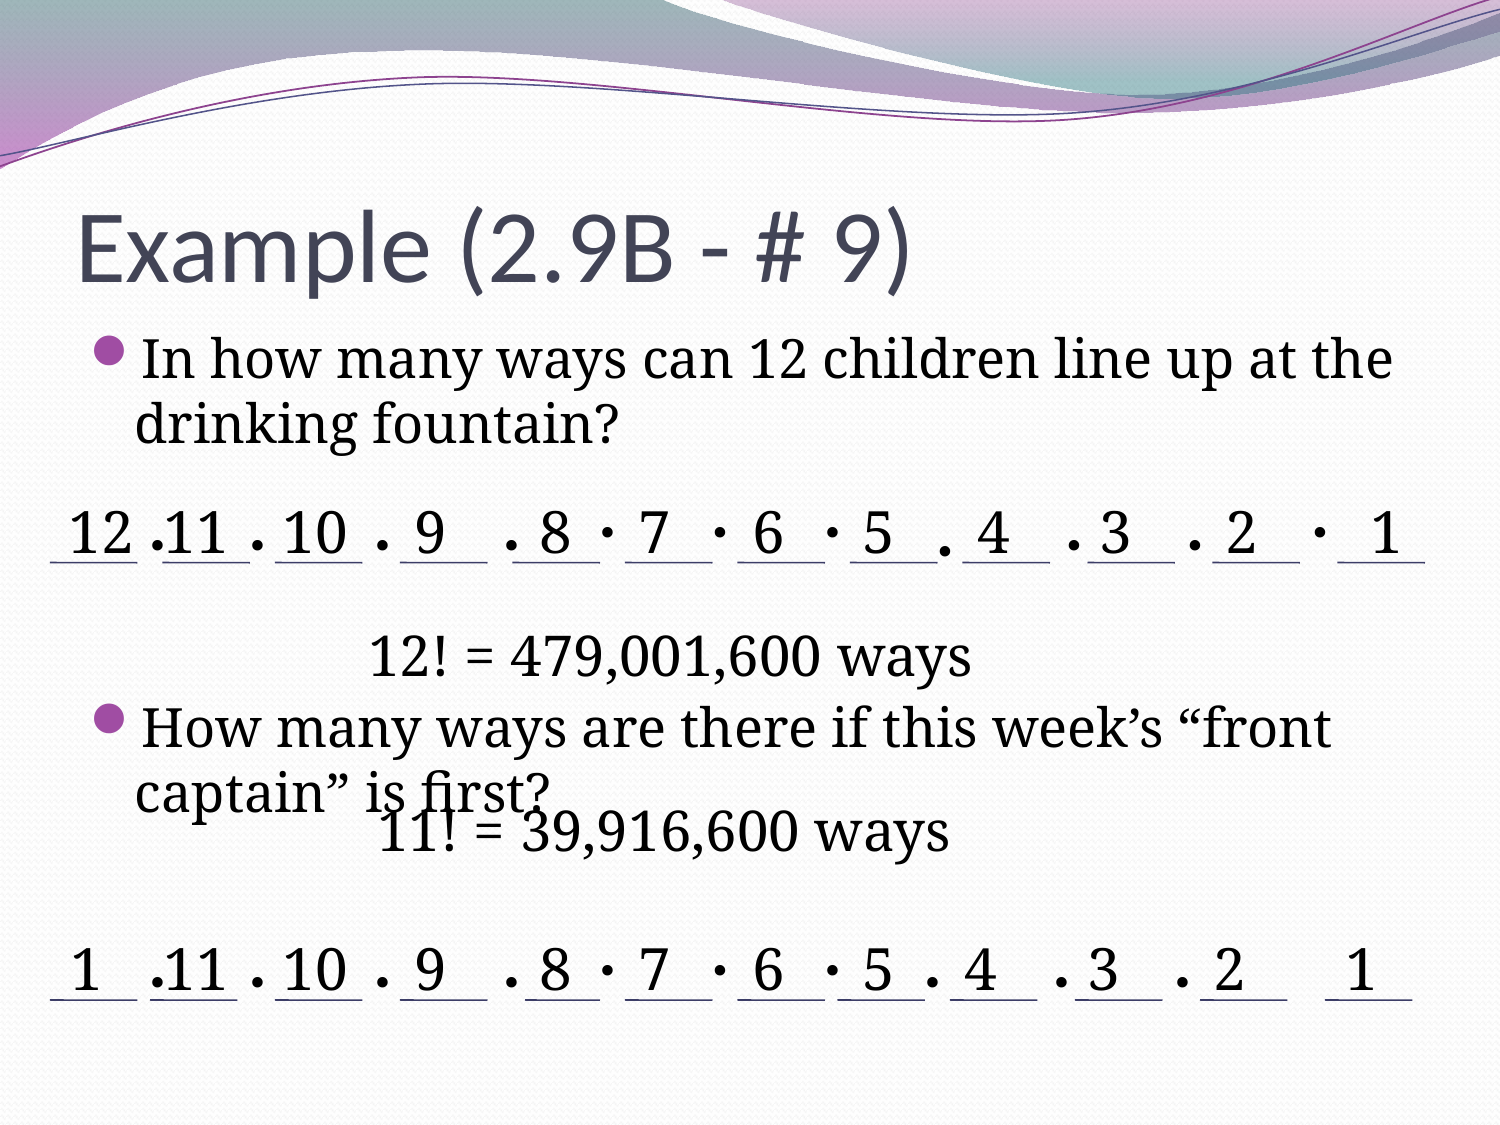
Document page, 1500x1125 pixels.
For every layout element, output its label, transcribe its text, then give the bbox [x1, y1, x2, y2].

text_box ∙ [583, 499, 632, 560]
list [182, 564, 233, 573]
text_box ∙ [1012, 1001, 1036, 1010]
text_box ∙ [587, 564, 599, 573]
text_box ∙ [1037, 949, 1088, 1010]
text_box ∙ [911, 949, 957, 1010]
text_box 2 [1198, 924, 1261, 999]
text_box ∙ [1339, 564, 1355, 573]
text_box [851, 564, 911, 573]
text_box ∙ [118, 1001, 133, 1010]
text_box 11 [276, 564, 282, 572]
text_box ∙ [696, 499, 744, 560]
text_box ∙ [1418, 564, 1424, 572]
text_box ∙ [233, 949, 282, 1010]
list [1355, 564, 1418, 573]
text_box 10 [267, 924, 363, 999]
text_box [626, 564, 686, 573]
text_box ∙ [1147, 564, 1171, 573]
text_box ∙ [800, 564, 824, 573]
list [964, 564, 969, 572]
text_box 11 [233, 564, 249, 573]
text_box 12 [53, 487, 148, 562]
text_box 9 [399, 487, 463, 562]
text_box ∙ [808, 499, 857, 560]
text_box 9 [399, 924, 463, 999]
text_box 5 [848, 924, 911, 999]
text_box 2 [1210, 487, 1273, 562]
text_box ∙ [1261, 1001, 1286, 1010]
title Evaluate without a calculator [53, 564, 133, 573]
text_box 3 [1085, 487, 1147, 562]
text_box [282, 564, 358, 573]
text_box ∙ [358, 512, 407, 573]
text_box 12 ∙ 11 = 132 [739, 564, 800, 573]
text_box ∙ [463, 1001, 486, 1010]
text_box 11 ways [164, 564, 182, 573]
text_box ∙ [911, 564, 921, 573]
text_box ∙ [686, 564, 711, 573]
text_box ∙ [463, 564, 486, 573]
text_box ∙ [133, 512, 182, 573]
text_box ∙ [1050, 512, 1100, 573]
text_box ∙ [133, 949, 182, 1010]
text_box ∙ [514, 564, 525, 573]
text_box 10 [401, 564, 407, 572]
text_box 8 [524, 487, 587, 562]
text_box 11! = 39,916,600 ways [362, 787, 966, 870]
text_box 6 [737, 924, 800, 999]
text_box ∙ [1393, 1001, 1411, 1010]
list In how many ways can 12 children line up at the drinking fountain? How many ways are there if this week’s “front captain” is first? [75, 317, 1425, 1038]
text_box = [969, 564, 1025, 573]
text_box ∙ [587, 1001, 598, 1010]
text_box 11 [148, 924, 244, 999]
text_box 7 [623, 487, 686, 573]
text_box ∙ [1171, 512, 1220, 573]
text_box 4 [962, 487, 1025, 562]
text_box 10 [267, 487, 363, 562]
text_box 4 [949, 924, 1012, 999]
text_box 5 [848, 487, 911, 573]
text_box ∙ [233, 512, 282, 573]
text_box ∙ [487, 512, 525, 573]
title Example (2.9B - # 9) [75, 115, 1425, 303]
text_box ∙ [1025, 564, 1049, 573]
text_box 2! ∙ 3! = 2 * 6 = 12 [407, 564, 463, 573]
text_box 1 [1355, 487, 1418, 562]
text_box 7 [623, 924, 686, 1010]
text_box 11 [148, 487, 244, 562]
text_box 8 [524, 924, 587, 999]
text_box 1 [55, 924, 118, 999]
text_box ∙ [839, 1001, 848, 1010]
title One more… [1220, 564, 1273, 573]
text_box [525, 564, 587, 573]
text_box ∙ [1296, 499, 1344, 560]
text_box 6 [737, 487, 800, 562]
text_box ∙ [1158, 949, 1207, 1010]
text_box ∙ [487, 949, 525, 1010]
text_box 3 [1072, 924, 1135, 999]
text_box 1 [1330, 924, 1393, 999]
text_box ∙ [1273, 564, 1299, 573]
text_box 12! = 479,001,600 ways [353, 612, 989, 695]
text_box ∙ [800, 1001, 824, 1010]
text_box ∙ [358, 949, 407, 1010]
text_box ∙ [696, 937, 744, 998]
text_box = [1100, 564, 1147, 573]
text_box ∙ [808, 937, 857, 998]
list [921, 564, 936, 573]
text_box ∙ [686, 1001, 711, 1010]
text_box ∙ [921, 518, 969, 579]
text_box ∙ [583, 937, 632, 998]
text_box ∙ [1135, 1001, 1158, 1010]
